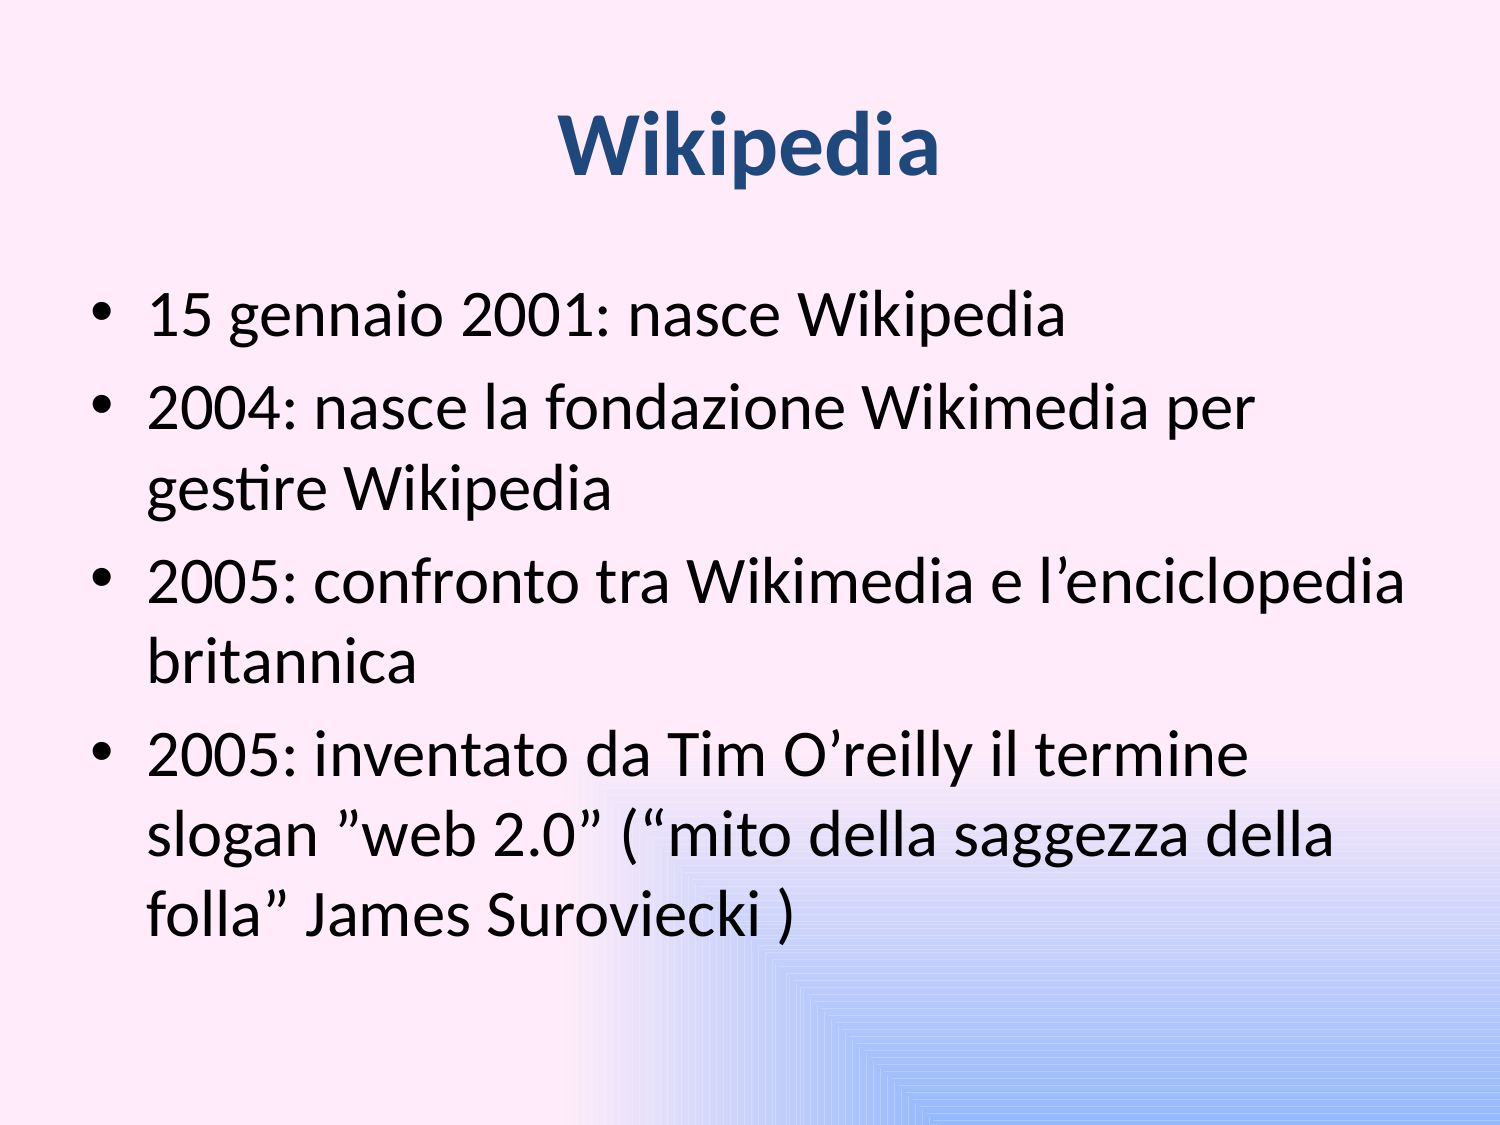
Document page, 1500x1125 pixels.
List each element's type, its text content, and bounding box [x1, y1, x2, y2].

title Wikipedia [75, 45, 1425, 233]
list 15 gennaio 2001: nasce Wikipedia 2004: nasce la fondazione Wikimedia per gestire Wikipedia 2005: confronto tra Wikimedia e l’enciclopedia britannica 2005: inventato da Tim O’reilly il termine slogan ”web 2.0” (“mito della saggezza della folla” James Suroviecki ) [75, 262, 1425, 1005]
